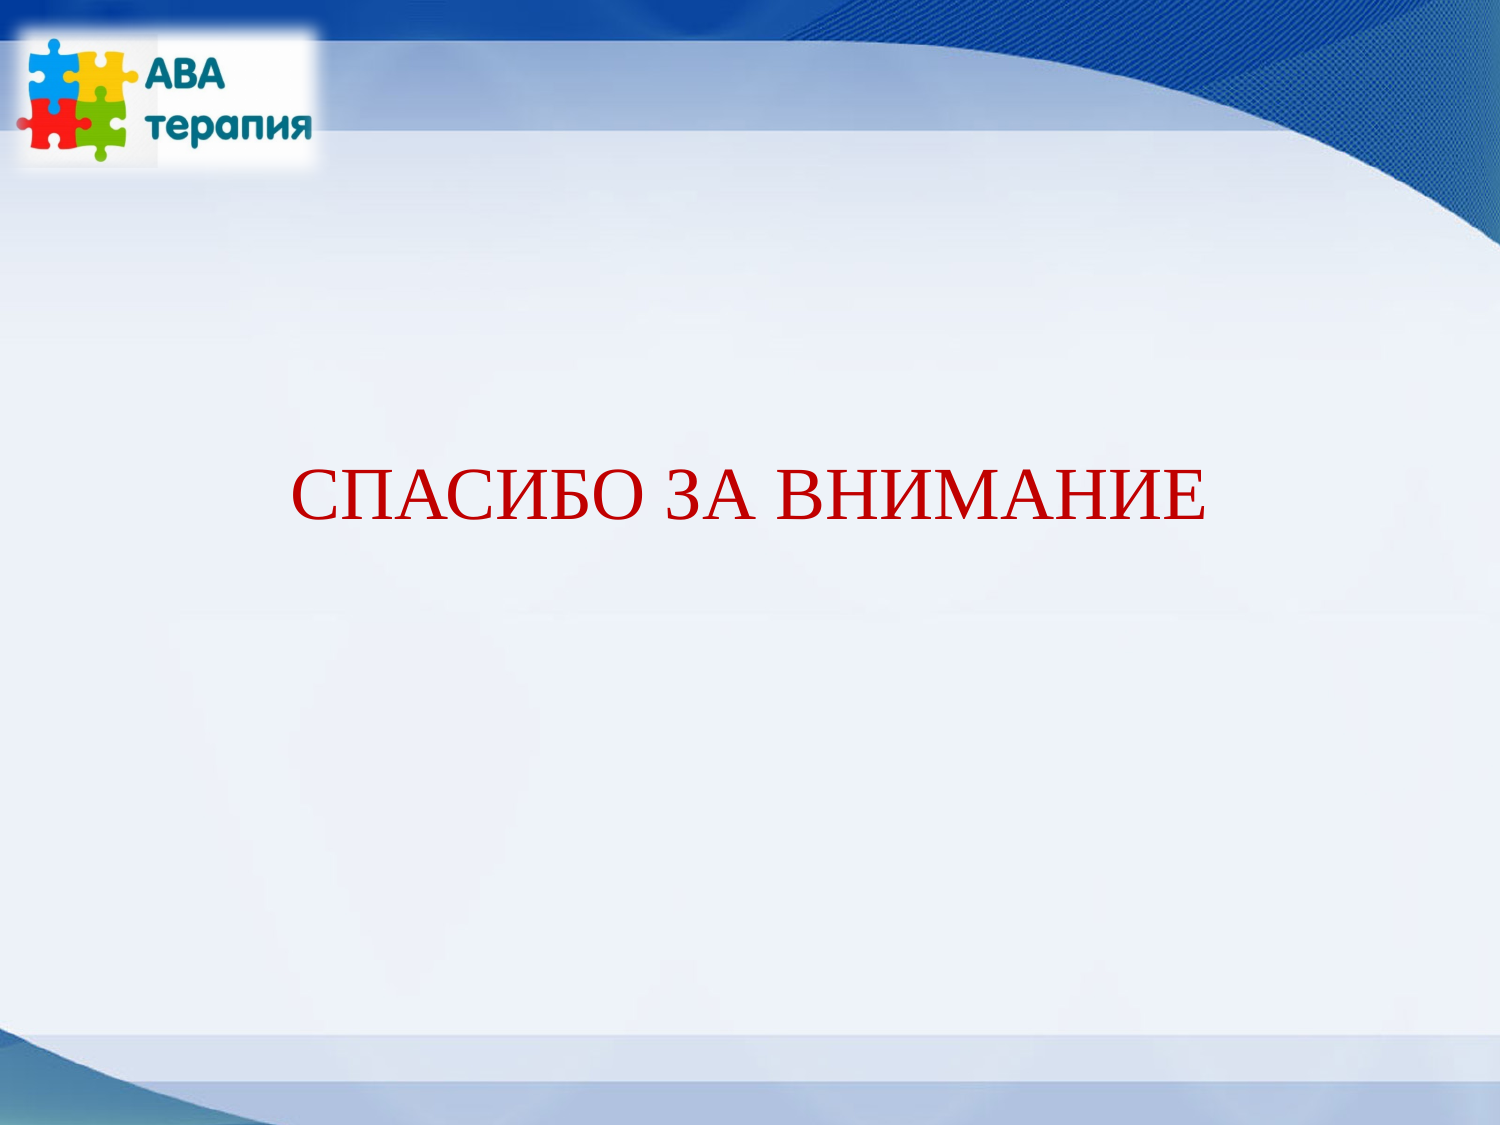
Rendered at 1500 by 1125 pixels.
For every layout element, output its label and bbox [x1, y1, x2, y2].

picture [0, 11, 335, 188]
list [0, 0, 1500, 1125]
